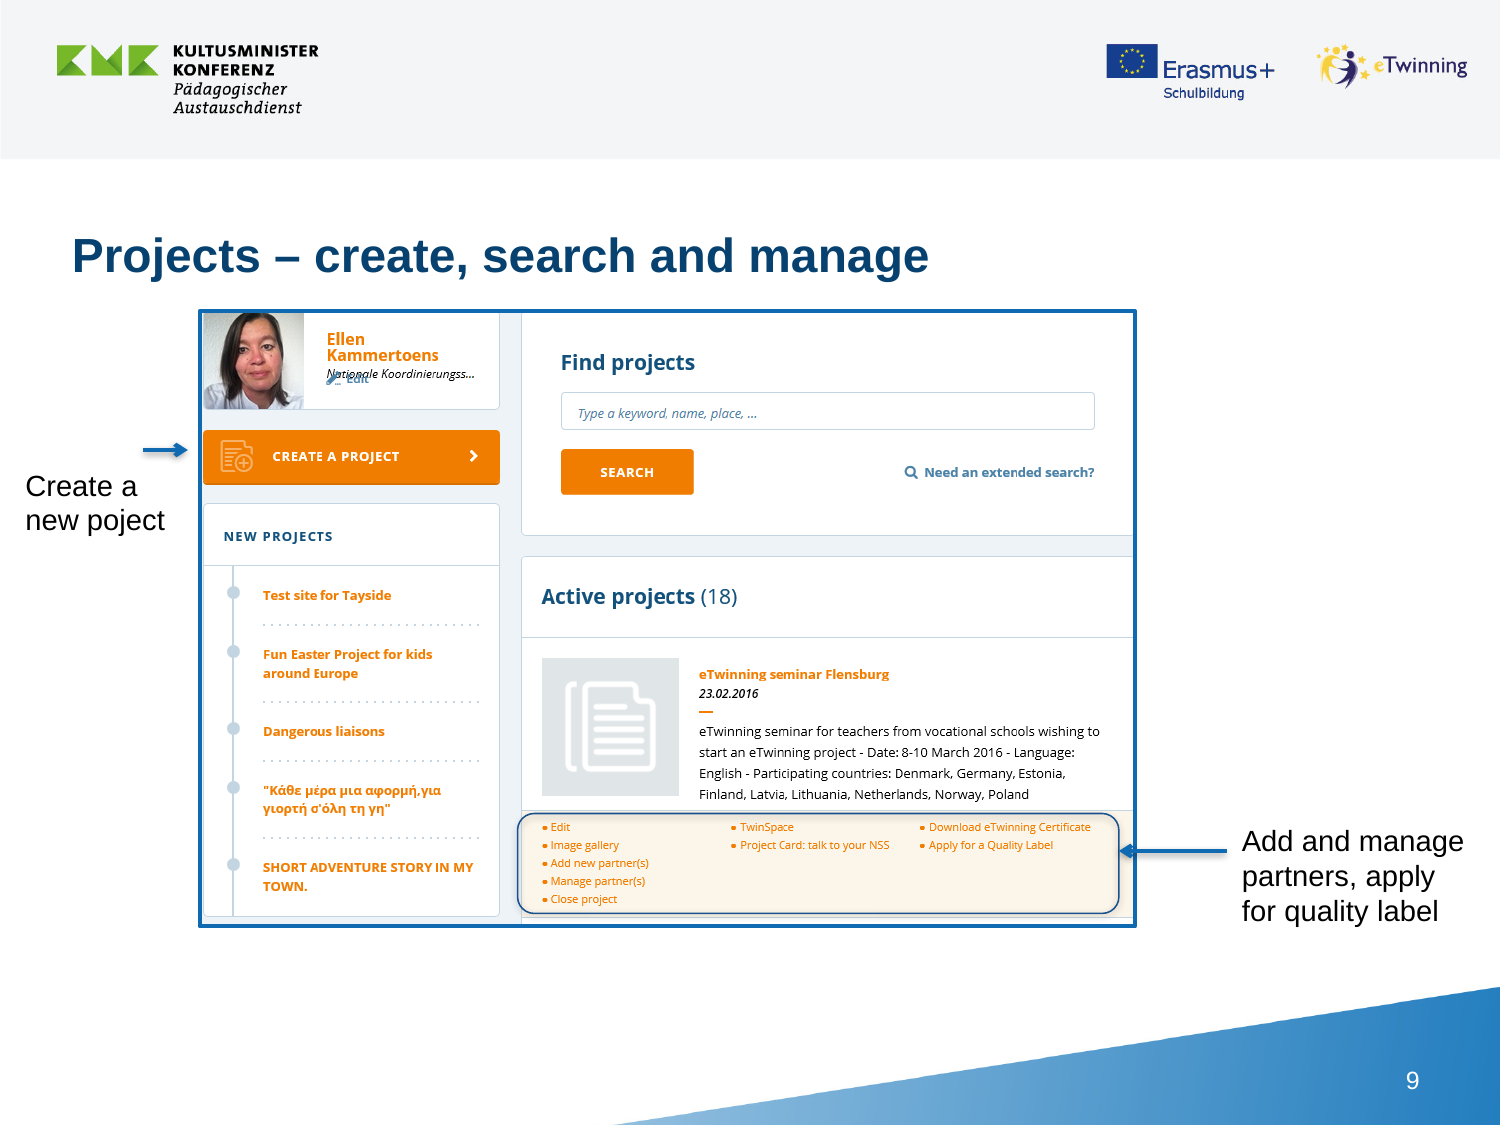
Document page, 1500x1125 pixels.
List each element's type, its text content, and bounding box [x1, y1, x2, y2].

text_box Add and manage partners, apply for quality label [1227, 814, 1490, 935]
picture [0, 0, 1500, 1125]
list Projects – create, search and manage [57, 188, 1435, 290]
text_box Create a new poject [10, 459, 188, 545]
